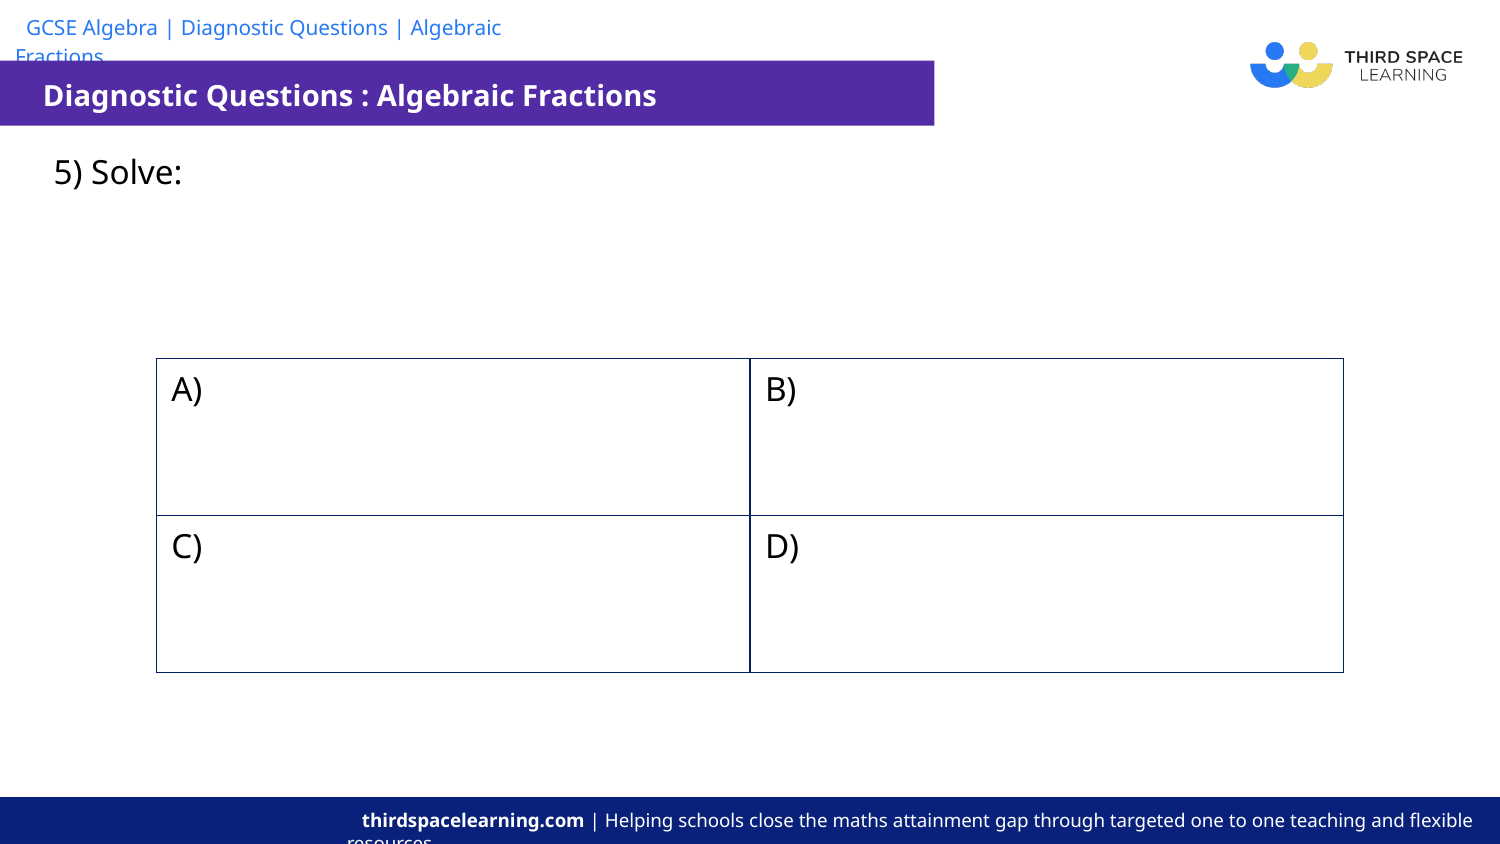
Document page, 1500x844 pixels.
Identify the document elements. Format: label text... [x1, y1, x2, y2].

picture [1250, 33, 1465, 99]
text_box Diagnostic Questions : Algebraic Fractions [27, 61, 778, 127]
